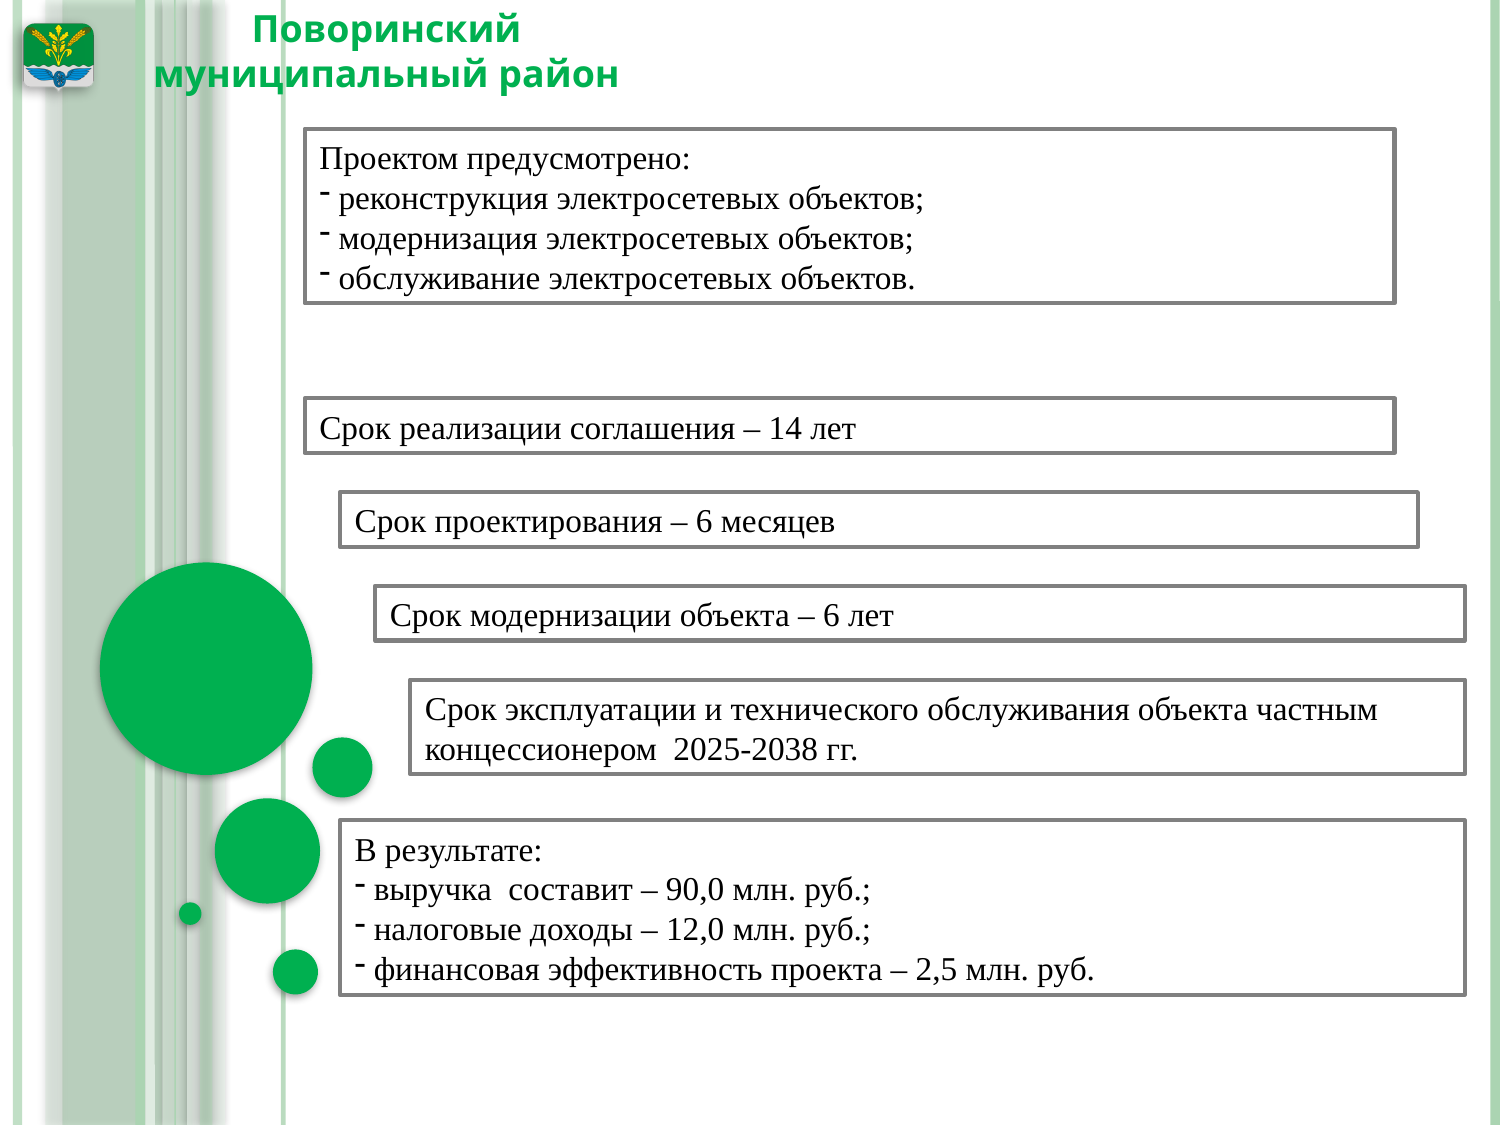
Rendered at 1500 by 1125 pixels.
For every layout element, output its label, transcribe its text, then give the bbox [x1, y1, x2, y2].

text_box Проектом предусмотрено: реконструкция электросетевых объектов; модернизация электросетевых объектов; обслуживание электросетевых объектов. [303, 127, 1397, 305]
text_box Срок проектирования – 6 месяцев [338, 490, 1420, 549]
text_box Поворинский муниципальный район [70, 0, 704, 103]
text_box Срок реализации соглашения – 14 лет [303, 396, 1397, 455]
text_box Срок эксплуатации и технического обслуживания объекта частным концессионером 2025-2038 гг. [408, 678, 1467, 776]
picture [22, 22, 95, 94]
text_box Срок модернизации объекта – 6 лет [373, 584, 1467, 643]
text_box В результате: выручка составит – 90,0 млн. руб.; налоговые доходы – 12,0 млн. руб.; финансовая эффективность проекта – 2,5 млн. руб. [338, 818, 1467, 997]
